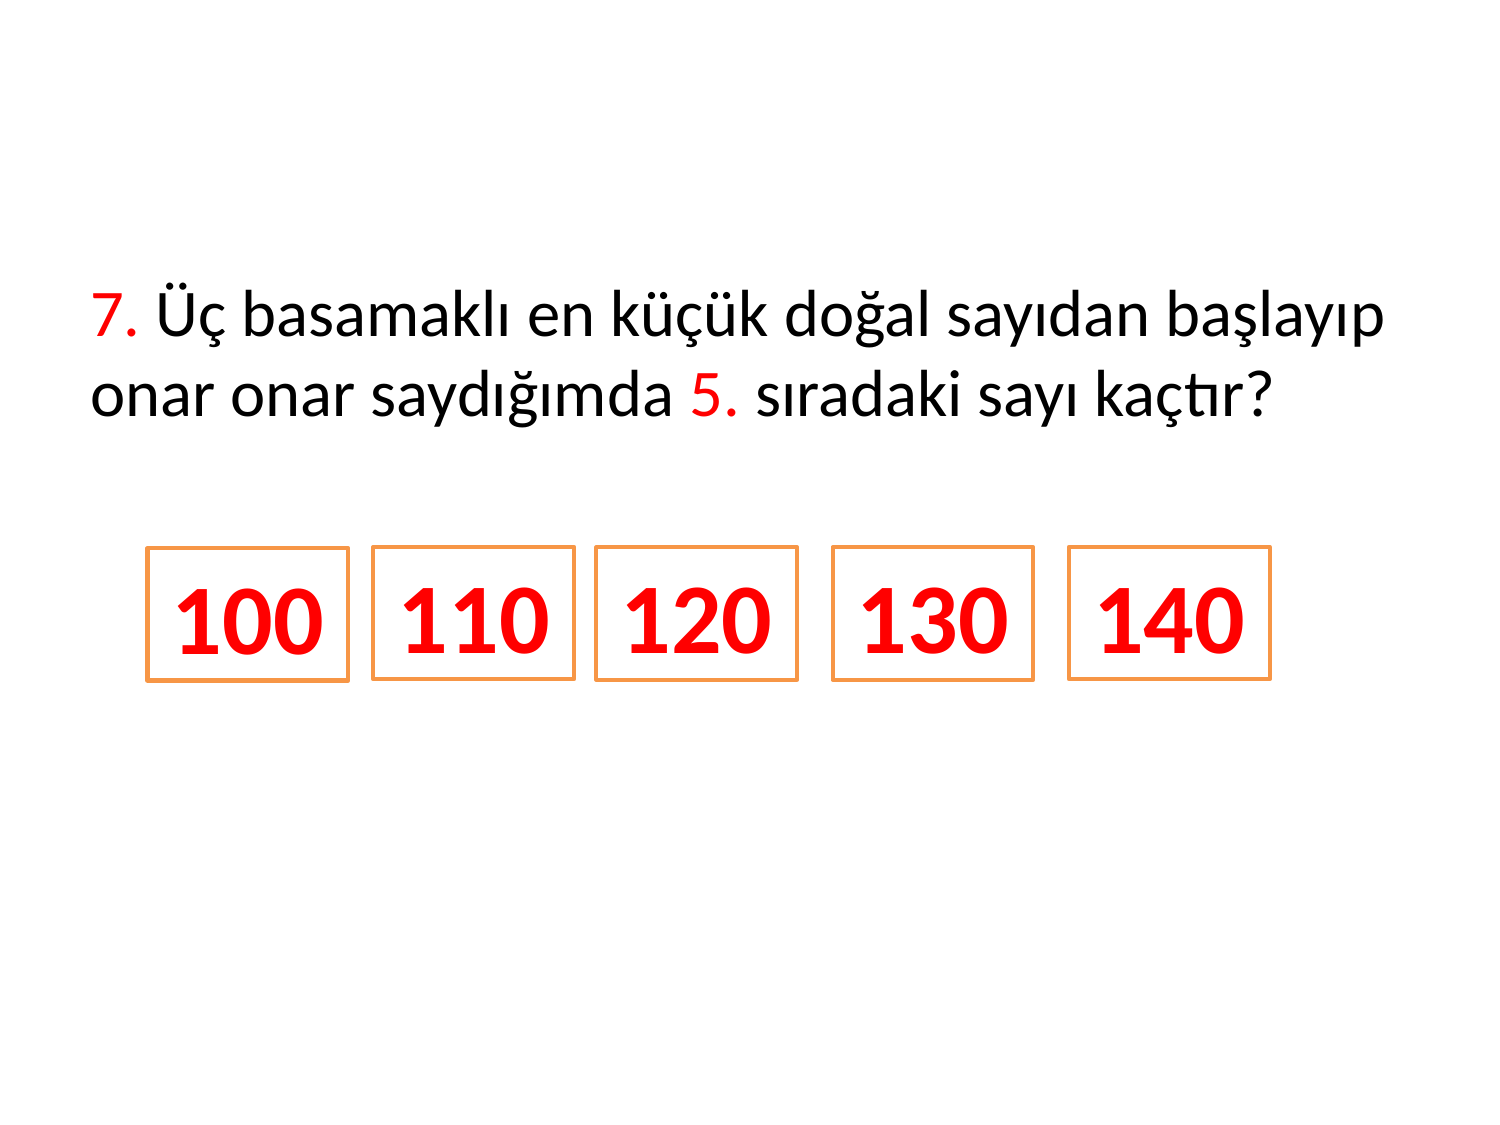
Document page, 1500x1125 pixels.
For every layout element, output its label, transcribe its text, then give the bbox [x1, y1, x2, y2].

text_box 120 [594, 545, 799, 682]
text_box 100 [145, 546, 350, 683]
text_box 110 [371, 545, 576, 681]
list 7. Üç basamaklı en küçük doğal sayıdan başlayıp onar onar saydığımda 5. sıradaki sayı kaçtır? [75, 262, 1425, 1005]
text_box 140 [1067, 545, 1272, 681]
text_box 130 [831, 545, 1035, 682]
